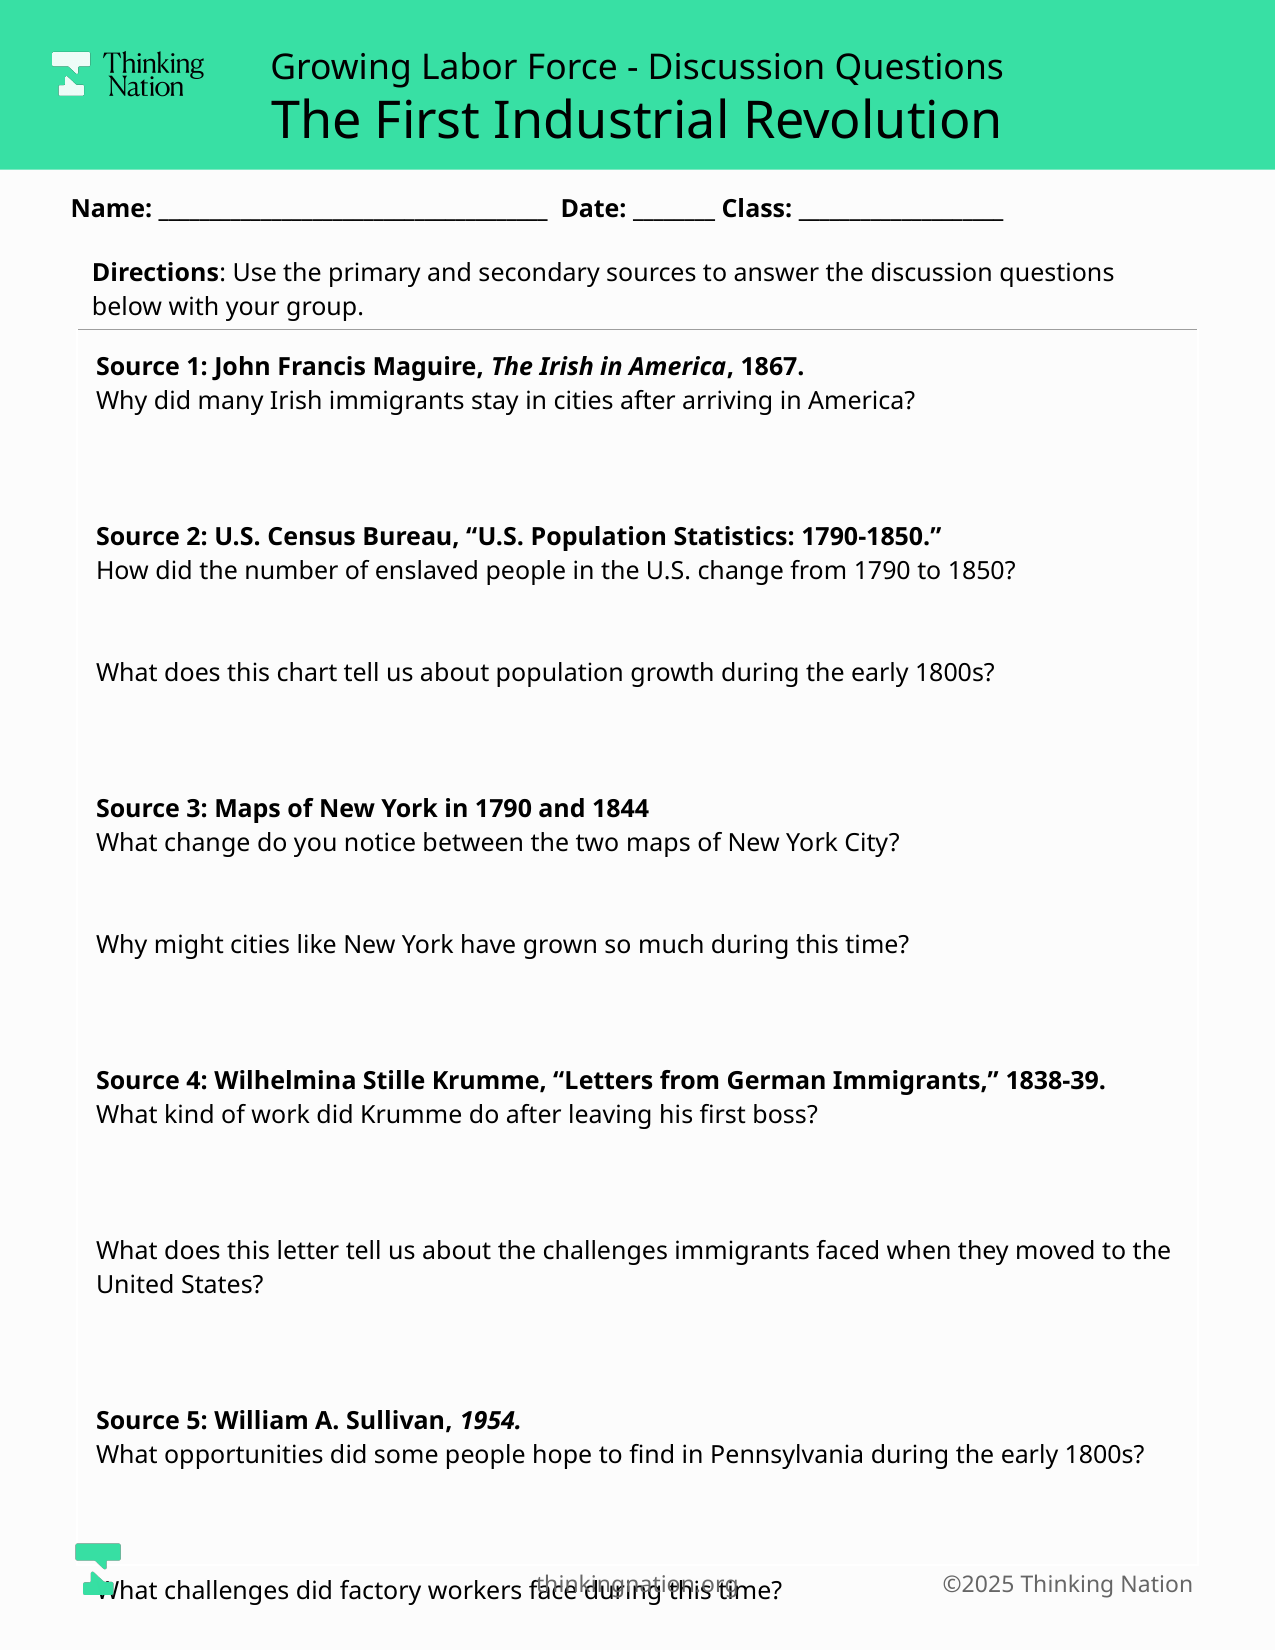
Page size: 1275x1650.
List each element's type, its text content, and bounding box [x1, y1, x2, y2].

table_header Source 1: John Francis Maguire, The Irish in America, 1867. Why did many Irish immigrants stay in cities after arriving in America? Source 2: U.S. Census Bureau, “U.S. Population Statistics: 1790-1850.” How did the number of enslaved people in the U.S. change from 1790 to 1850? What does this chart tell us about population growth during the early 1800s? Source 3: Maps of New York in 1790 and 1844 What change do you notice between the two maps of New York City? Why might cities like New York have grown so much during this time? Source 4: Wilhelmina Stille Krumme, “Letters from German Immigrants,” 1838-39. What kind of work did Krumme do after leaving his first boss? What does this letter tell us about the challenges immigrants faced when they moved to the United States? Source 5: William A. Sullivan, 1954. What opportunities did some people hope to find in Pennsylvania during the early 1800s? What challenges did factory workers face during this time? [78, 330, 1197, 1564]
text_box Growing Labor Force - Discussion Questions The First Industrial Revolution [0, 0, 1275, 170]
text_box ©2025 Thinking Nation [907, 1553, 1210, 1605]
text_box Name: ______________________________________ Date: ________ Class: ____________________ [55, 177, 1223, 237]
picture [62, 1533, 134, 1605]
picture [35, 37, 210, 110]
text_box thinkingnation.org [486, 1553, 789, 1605]
text_box Directions: Use the primary and secondary sources to answer the discussion questions below with your group. [76, 237, 1198, 329]
